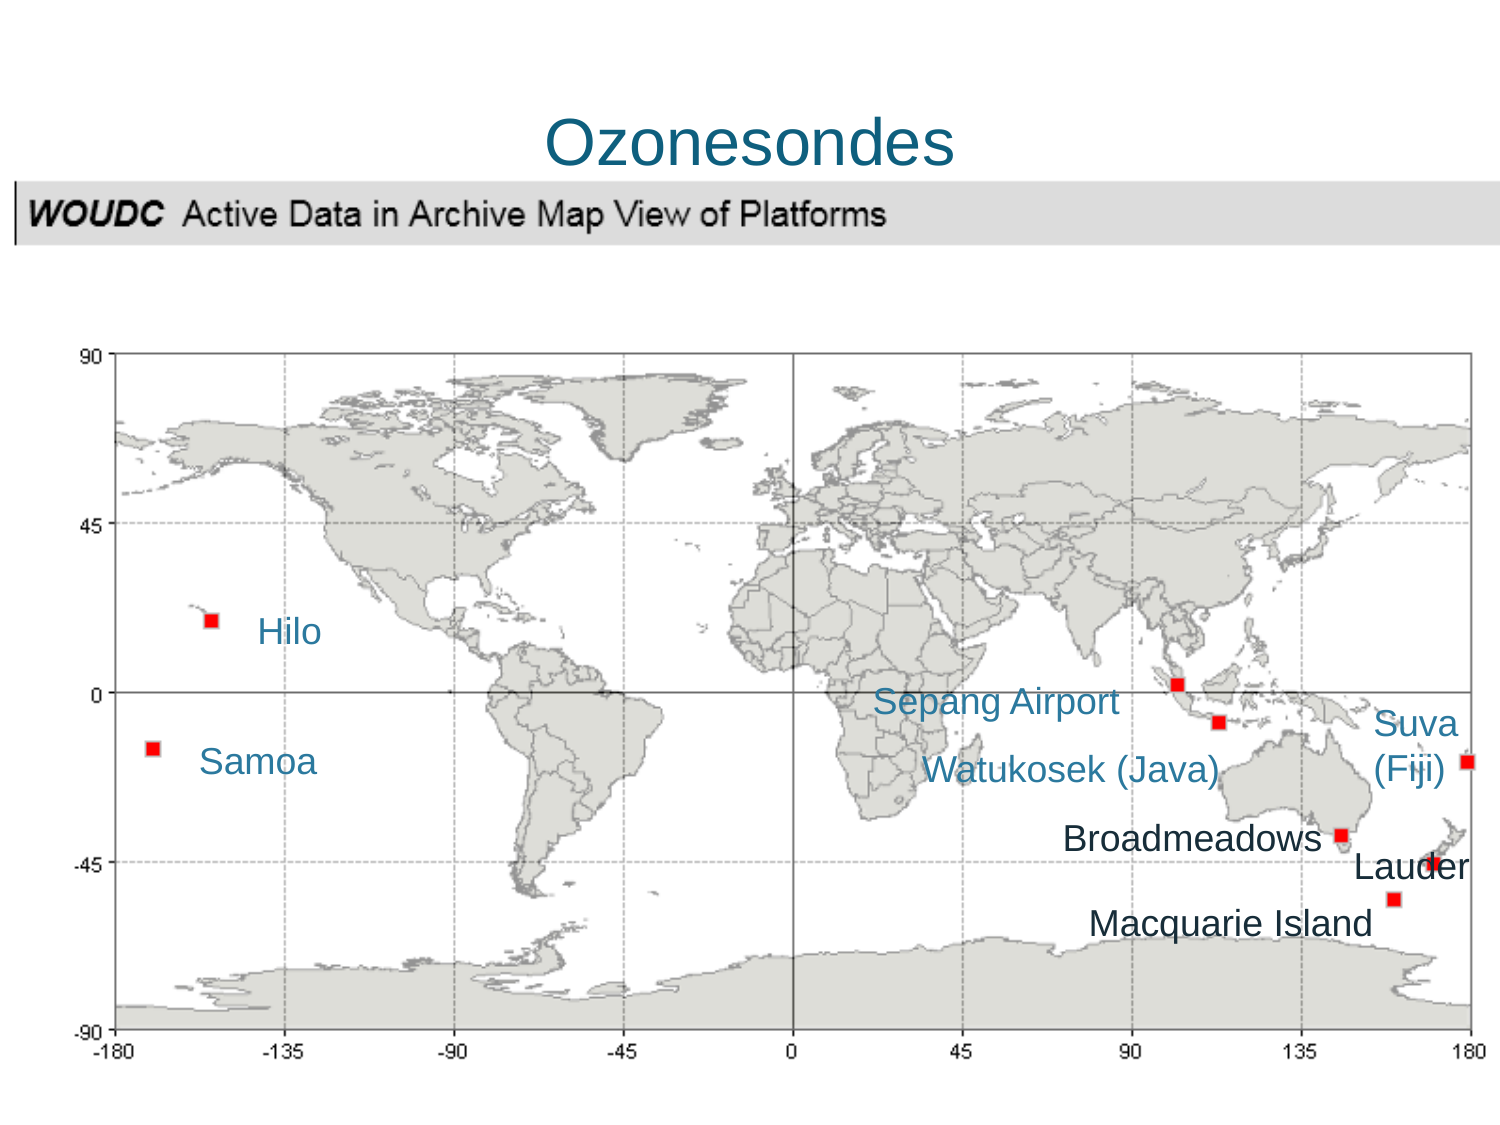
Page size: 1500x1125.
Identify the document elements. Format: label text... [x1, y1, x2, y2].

picture [0, 170, 1500, 1090]
title Ozonesondes [41, 45, 1459, 169]
